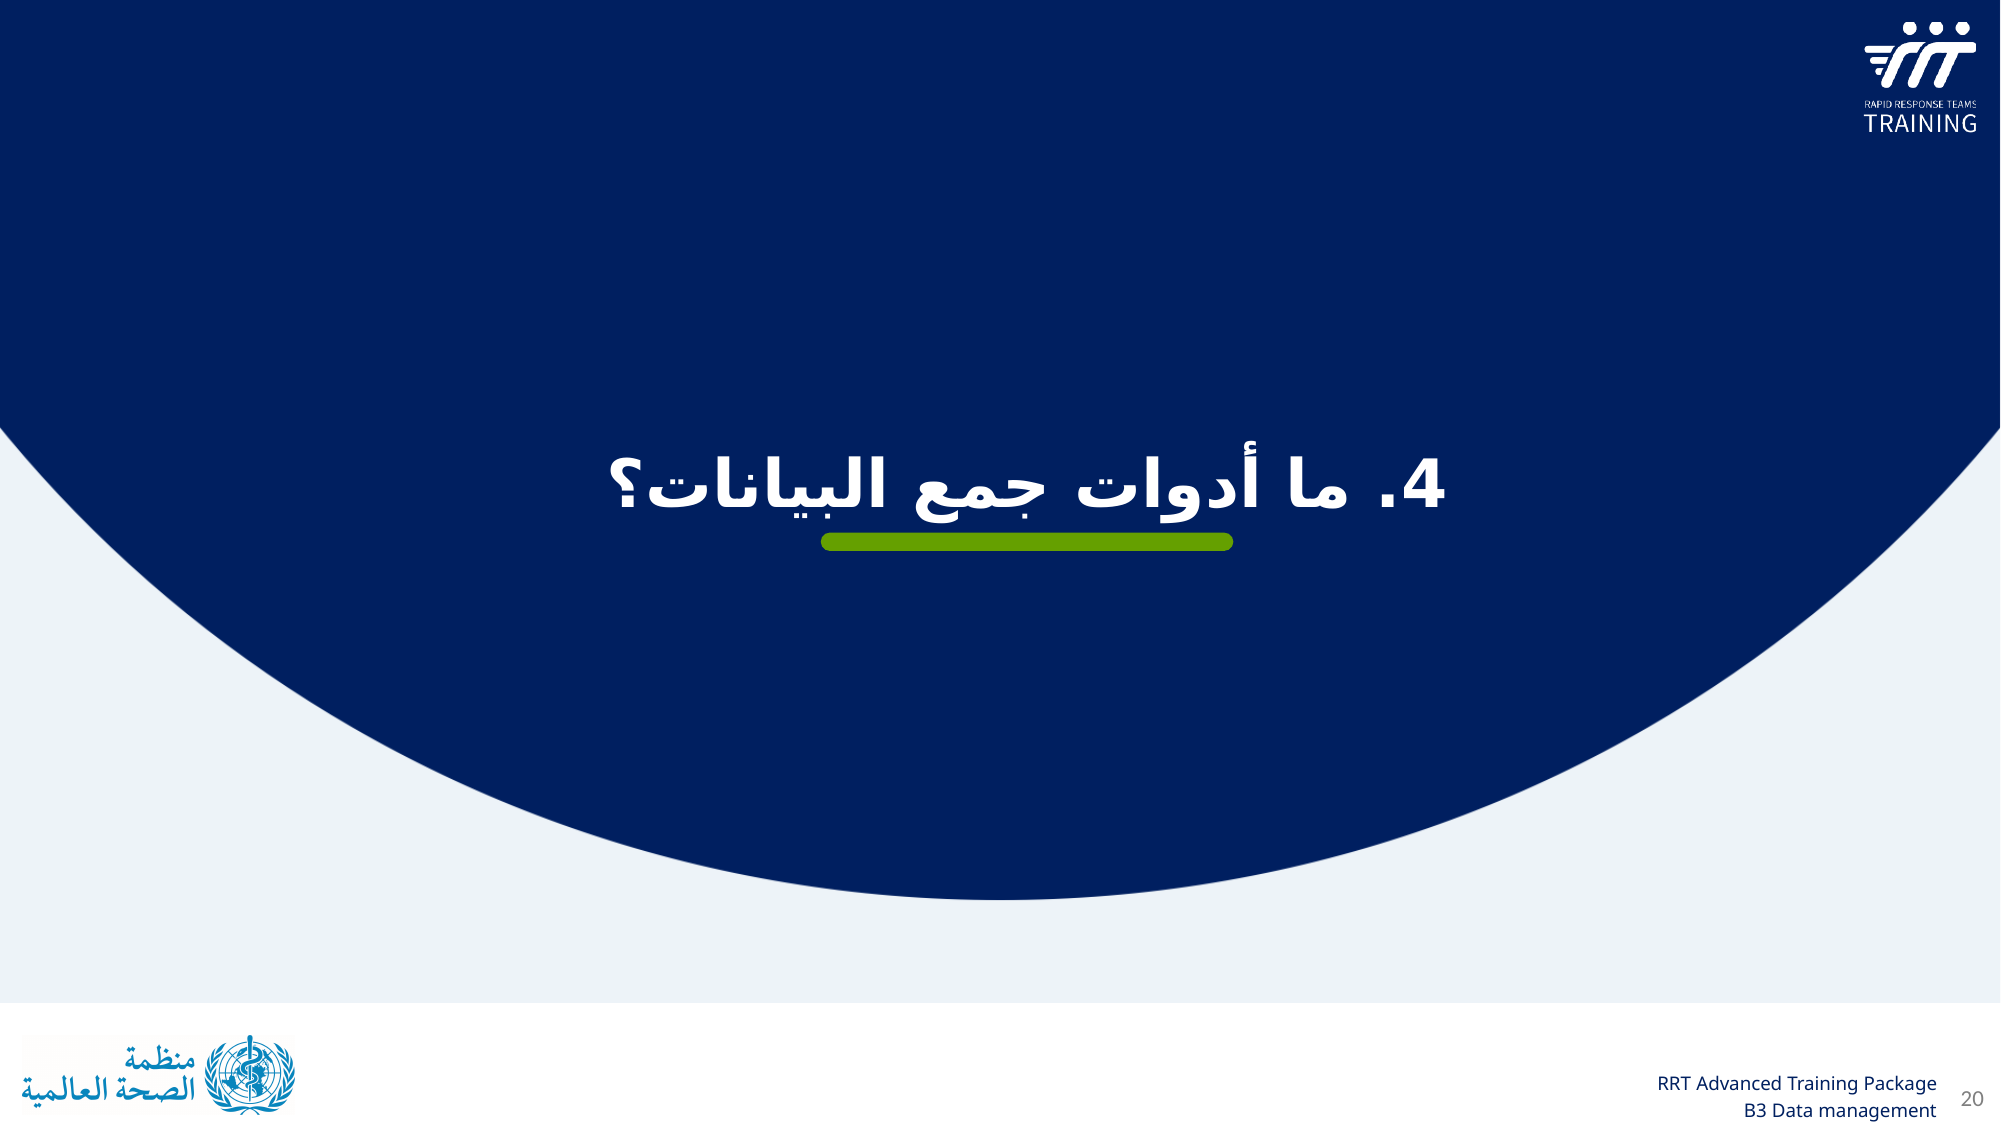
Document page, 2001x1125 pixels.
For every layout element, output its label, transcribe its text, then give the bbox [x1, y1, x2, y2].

picture [0, 0, 2001, 1003]
list 4. ما أدوات جمع البيانات؟ [95, 322, 1959, 631]
picture [22, 1035, 295, 1115]
picture [252, 1050, 258, 1059]
